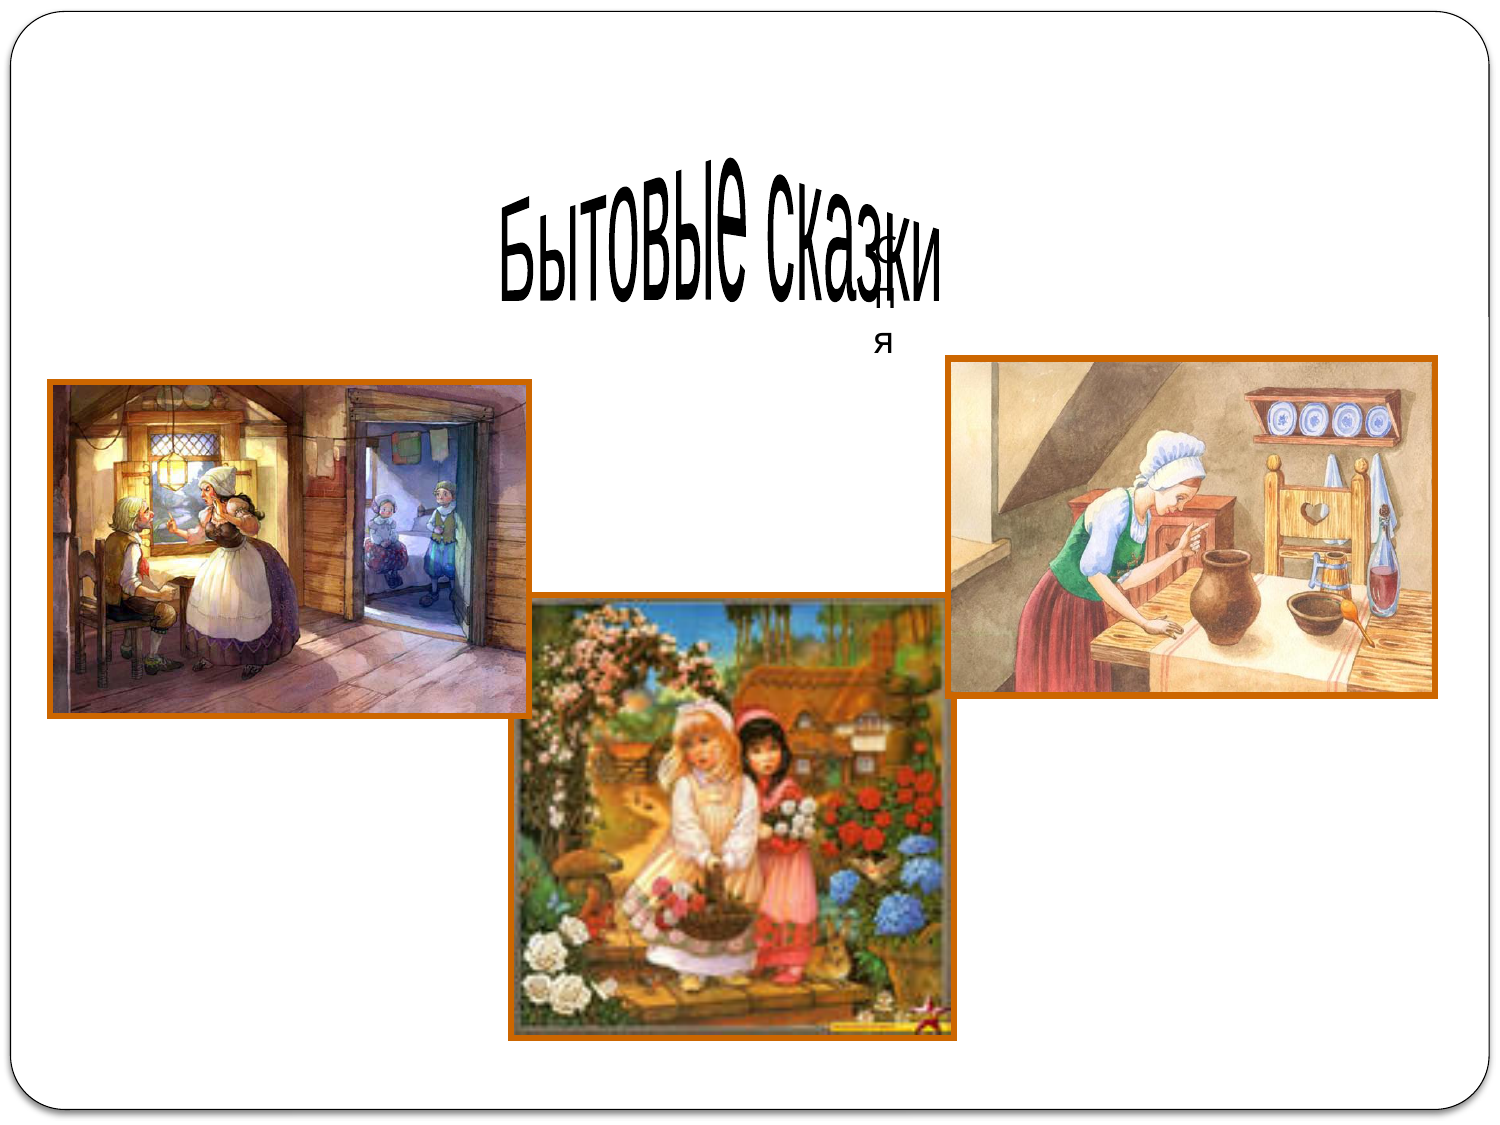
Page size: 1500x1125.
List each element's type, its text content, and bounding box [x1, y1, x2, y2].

text_box Спя [858, 218, 889, 368]
picture [52, 361, 1433, 1036]
